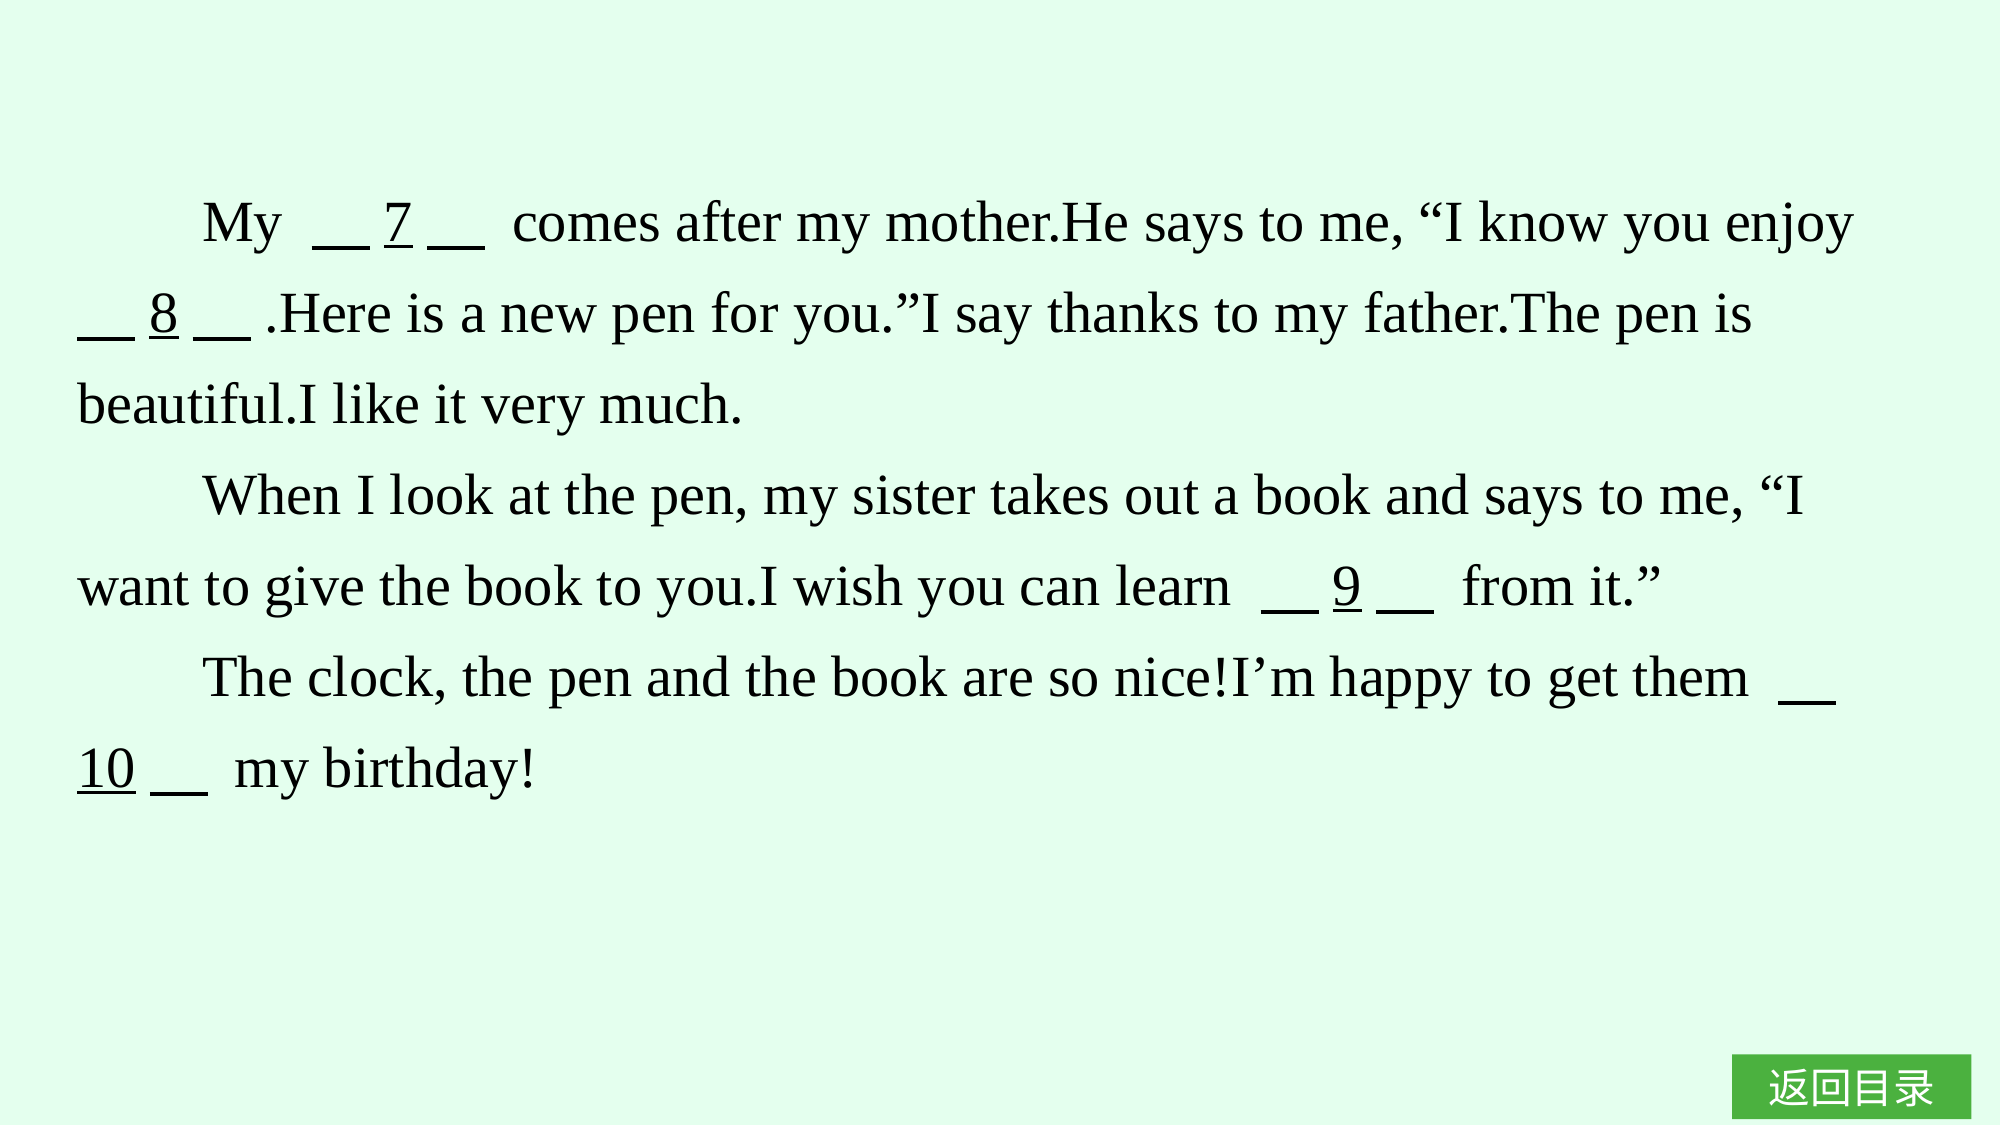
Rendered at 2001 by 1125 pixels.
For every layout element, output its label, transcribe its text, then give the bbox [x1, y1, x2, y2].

text_box My 7 comes after my mother.He says to me, “I know you enjoy 8 .Here is a new pen for you.”I say thanks to my father.The pen is beautiful.I like it very much. When I look at the pen, my sister takes out a book and says to me, “I want to give the book to you.I wish you can learn 9 from it.” The clock, the pen and the book are so nice!I’m happy to get them 10 my birthday! [62, 154, 1938, 807]
